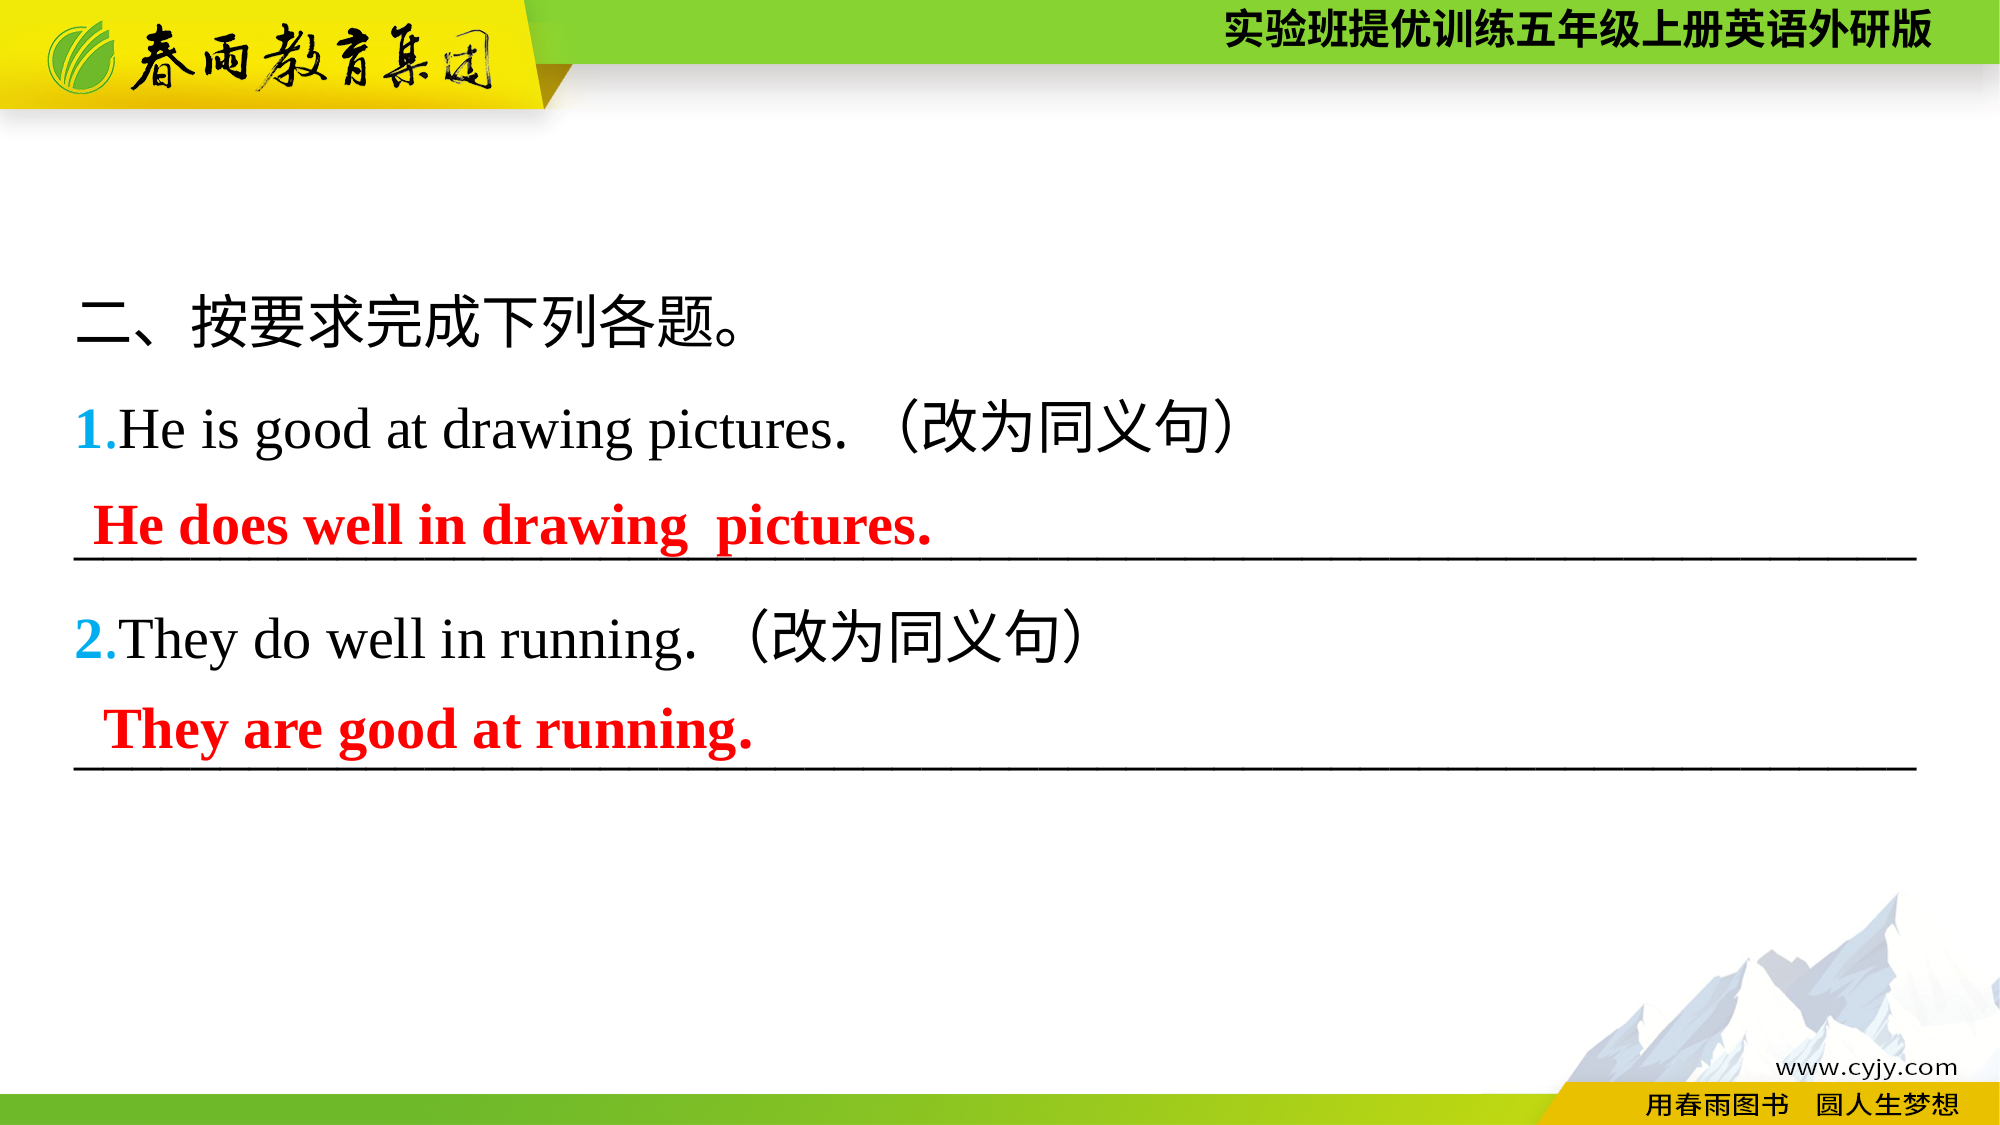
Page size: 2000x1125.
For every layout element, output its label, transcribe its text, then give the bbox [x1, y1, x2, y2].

picture [0, 0, 2000, 1125]
text_box He does well in drawing pictures. [78, 444, 1733, 564]
text_box They are good at running. [88, 647, 769, 768]
list 二、按要求完成下列各题。 1.He is good at drawing pictures.（改为同义句） _______________________________________________________________ 2.They do well in running.（改为同义句） _______________________________________________________________ [59, 242, 1944, 776]
